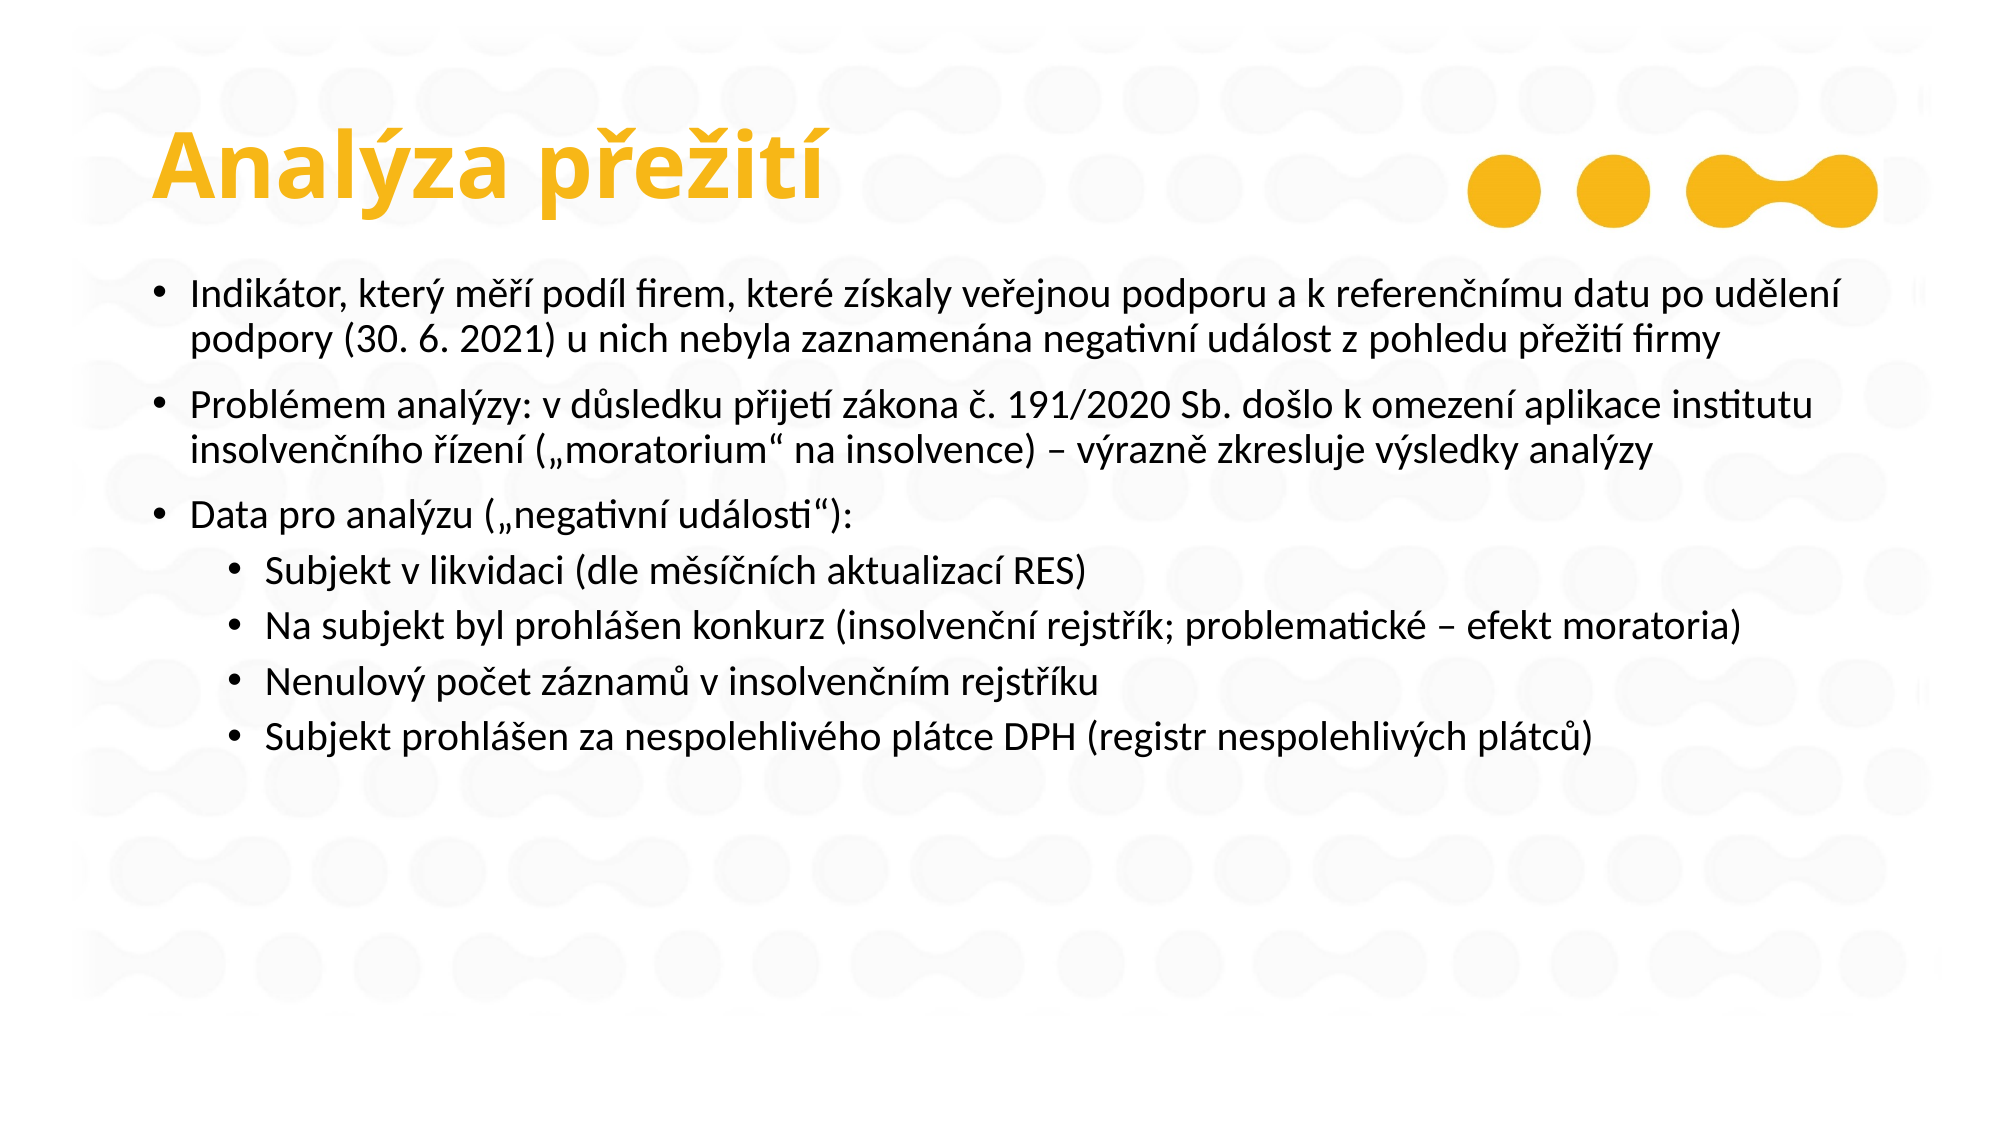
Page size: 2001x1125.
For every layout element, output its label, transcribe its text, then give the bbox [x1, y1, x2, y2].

picture [100, 54, 1916, 989]
title Analýza přežití [137, 59, 1863, 263]
list Indikátor, který měří podíl firem, které získaly veřejnou podporu a k referenčnímu datu po udělení podpory (30. 6. 2021) u nich nebyla zaznamenána negativní událost z pohledu přežití firmy Problémem analýzy: v důsledku přijetí zákona č. 191/2020 Sb. došlo k omezení aplikace institutu insolvenčního řízení („moratorium“ na insolvence) – výrazně zkresluje výsledky analýzy Data pro analýzu („negativní události“): Subjekt v likvidaci (dle měsíčních aktualizací RES) Na subjekt byl prohlášen konkurz (insolvenční rejstřík; problematické – efekt moratoria) Nenulový počet záznamů v insolvenčním rejstříku Subjekt prohlášen za nespolehlivého plátce DPH (registr nespolehlivých plátců) [137, 263, 1863, 1014]
